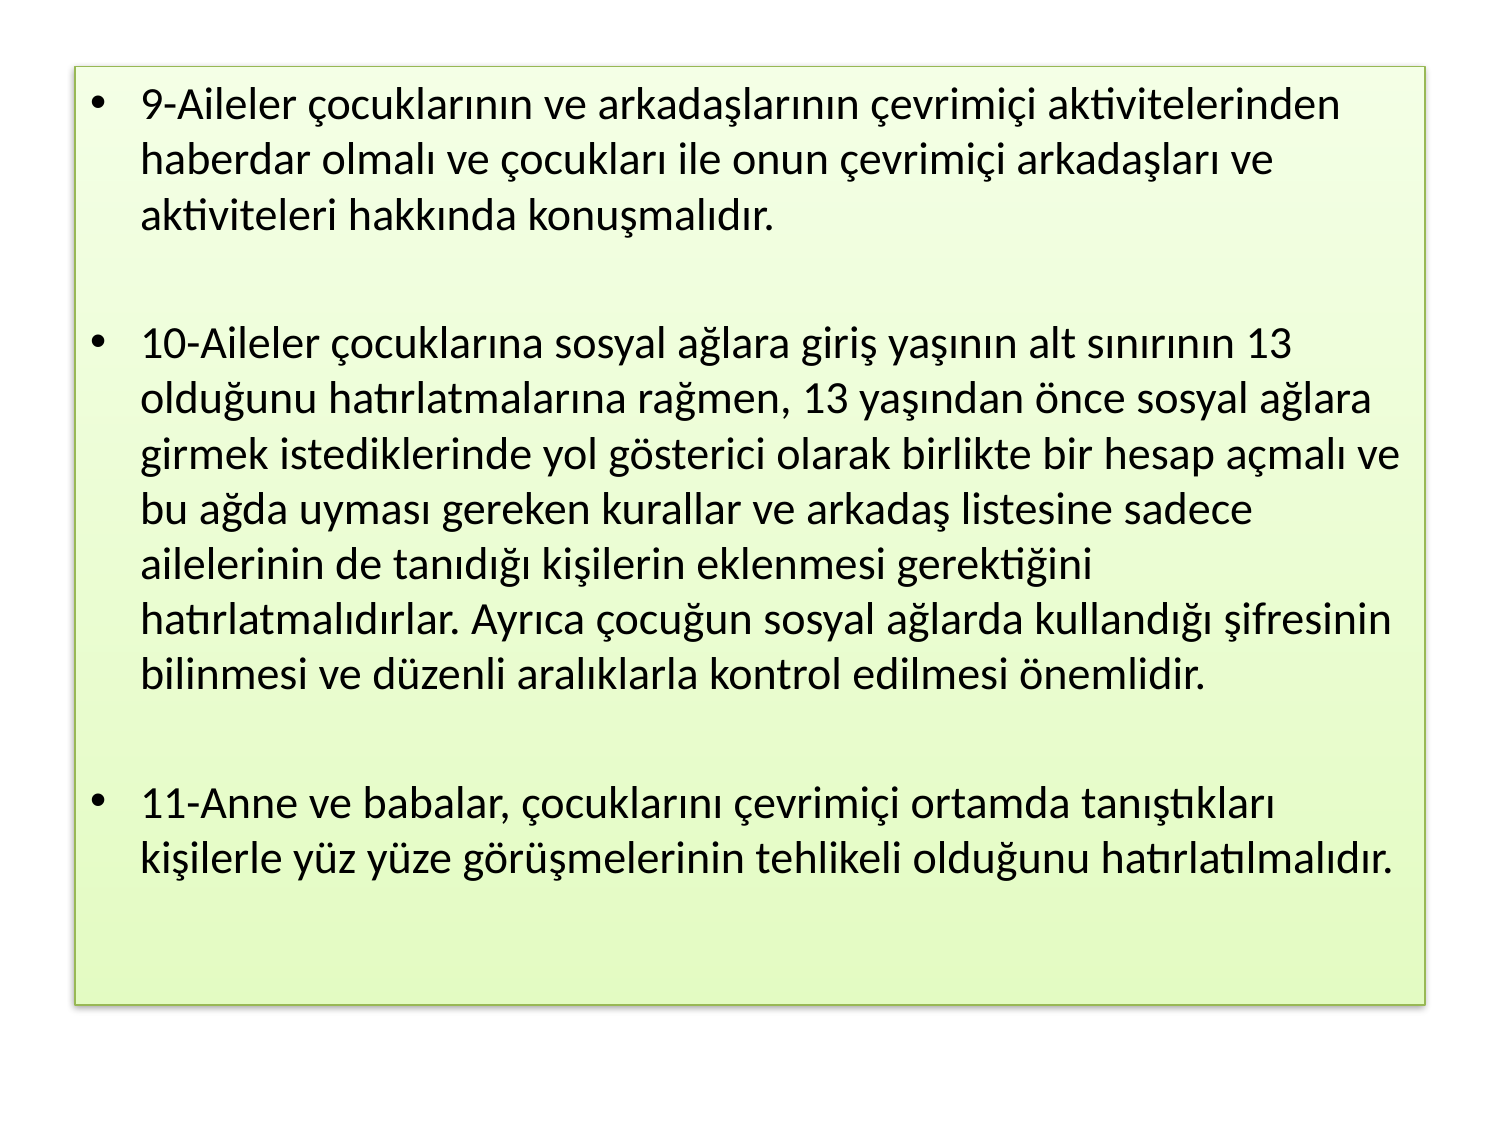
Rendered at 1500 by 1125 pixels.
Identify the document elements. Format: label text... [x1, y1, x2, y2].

list 9-Aileler çocuklarının ve arkadaşlarının çevrimiçi aktivitelerinden haberdar olmalı ve çocukları ile onun çevrimiçi arkadaşları ve aktiviteleri hakkında konuşmalıdır. 10-Aileler çocuklarına sosyal ağlara giriş yaşının alt sınırının 13 olduğunu hatırlatmalarına rağmen, 13 yaşından önce sosyal ağlara girmek istediklerinde yol gösterici olarak birlikte bir hesap açmalı ve bu ağda uyması gereken kurallar ve arkadaş listesine sadece ailelerinin de tanıdığı kişilerin eklenmesi gerektiğini hatırlatmalıdırlar. Ayrıca çocuğun sosyal ağlarda kullandığı şifresinin bilinmesi ve düzenli aralıklarla kontrol edilmesi önemlidir. 11-Anne ve babalar, çocuklarını çevrimiçi ortamda tanıştıkları kişilerle yüz yüze görüşmelerinin tehlikeli olduğunu hatırlatılmalıdır. [74, 66, 1426, 1006]
